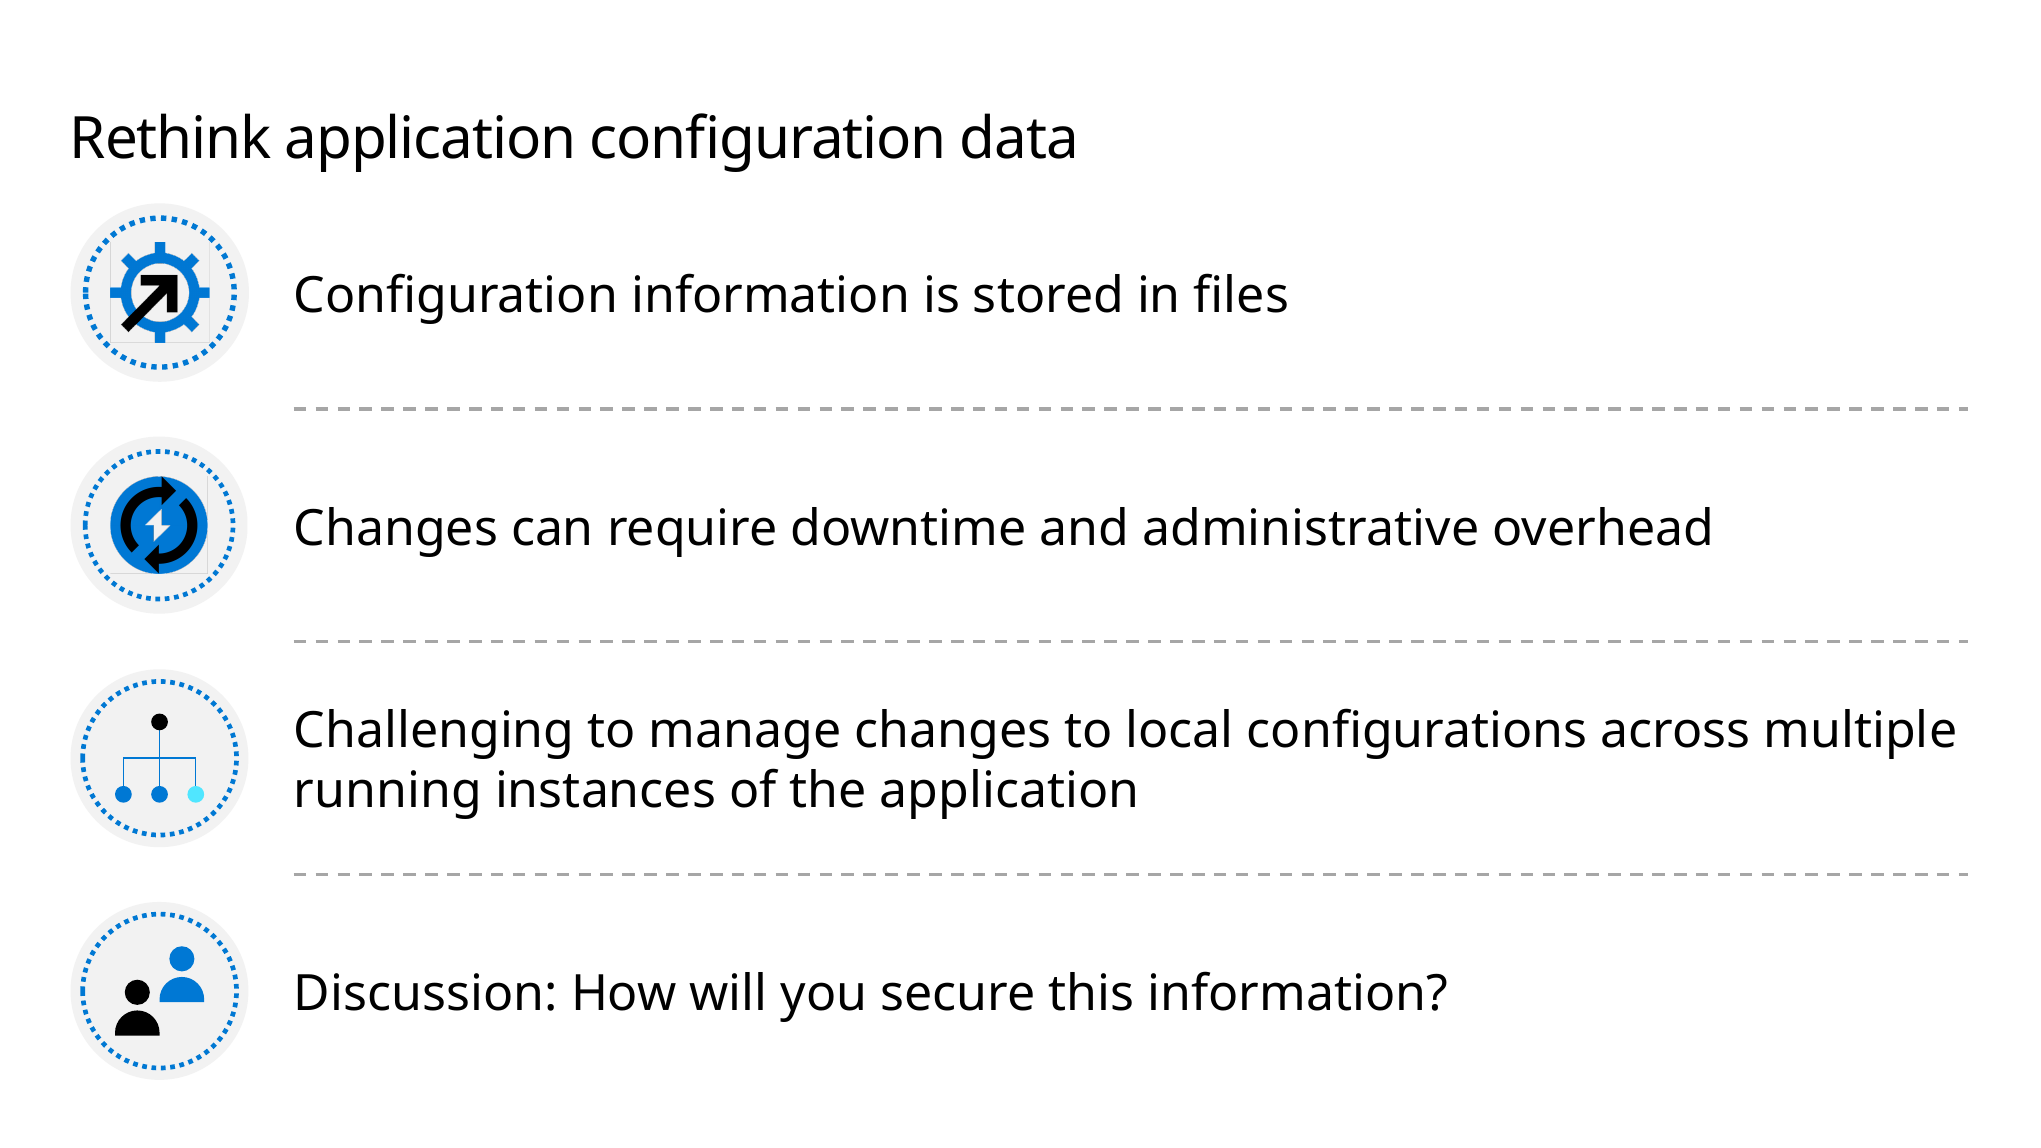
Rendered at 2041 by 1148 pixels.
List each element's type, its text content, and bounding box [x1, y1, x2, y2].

picture [70, 901, 249, 1080]
picture [70, 668, 249, 848]
picture [70, 436, 248, 614]
text_box Challenging to manage changes to local configurations across multiple running instances of the application [293, 697, 1969, 818]
text_box Discussion: How will you secure this information? [293, 960, 1969, 1021]
text_box Configuration information is stored in files [293, 262, 1969, 323]
picture [70, 202, 250, 382]
text_box Changes can require downtime and administrative overhead [293, 495, 1969, 556]
title Rethink application configuration data [70, 103, 1969, 172]
